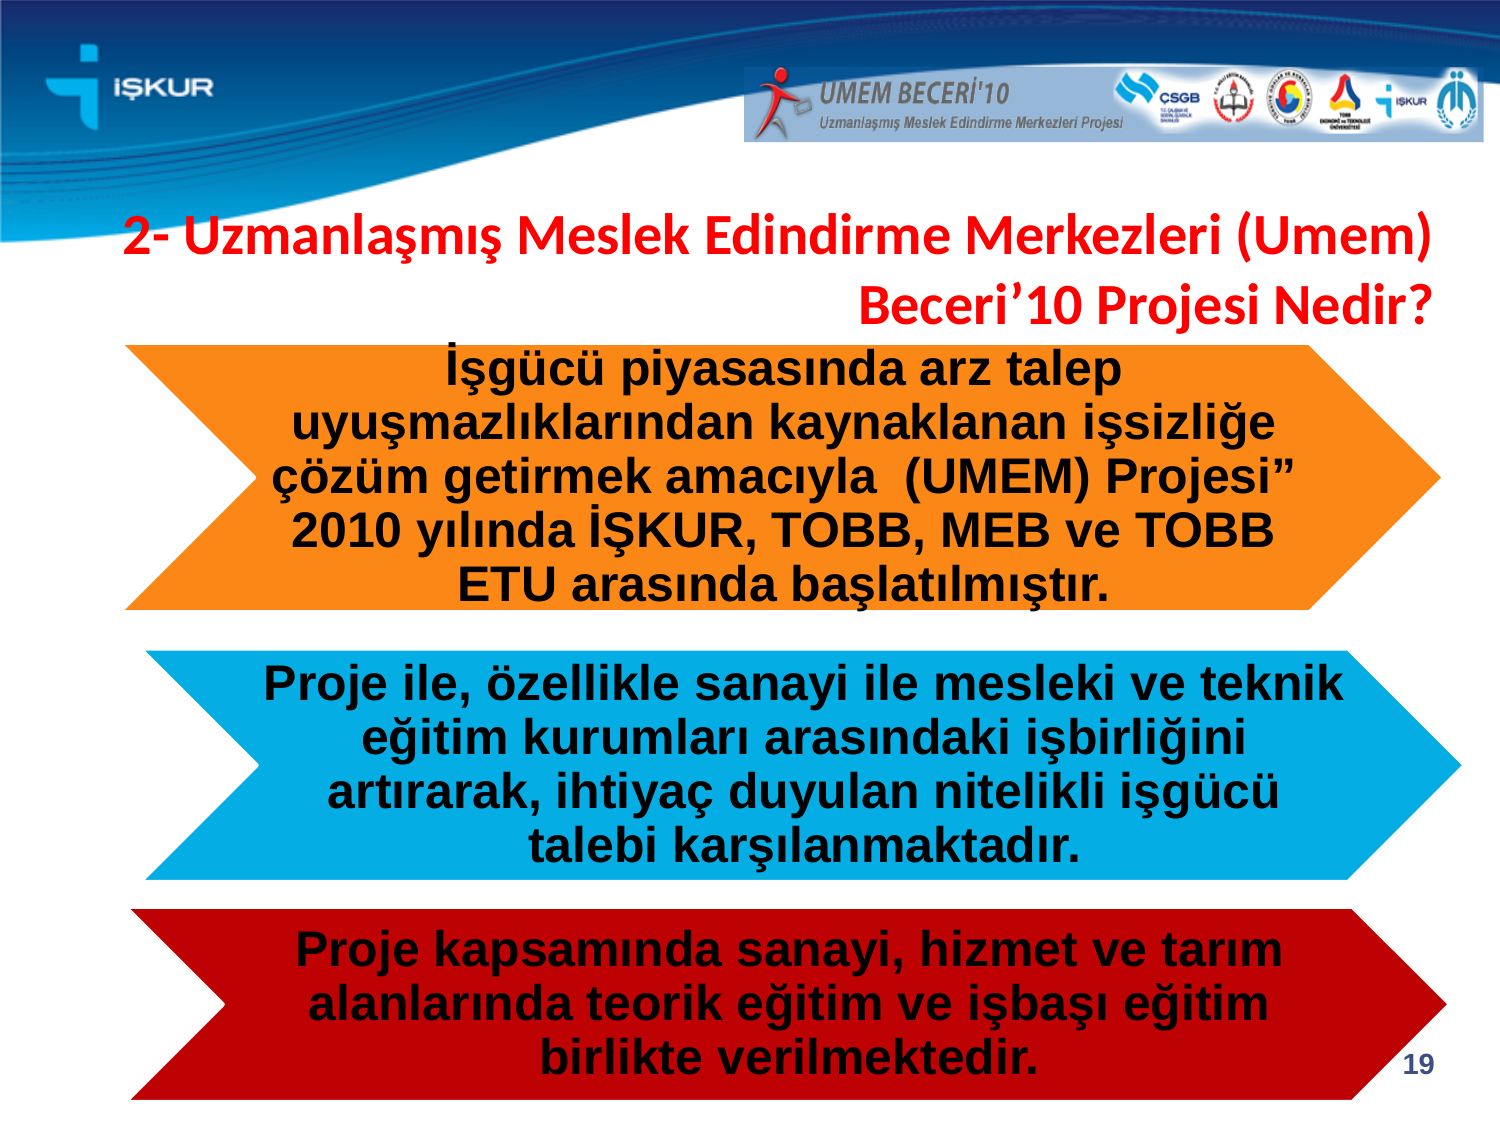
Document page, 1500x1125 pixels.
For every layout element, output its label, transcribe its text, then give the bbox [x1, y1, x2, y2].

picture [0, 0, 1500, 1125]
text_box 2- Uzmanlaşmış Meslek Edindirme Merkezleri (Umem) Beceri’10 Projesi Nedir? [82, 201, 1450, 332]
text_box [89, 342, 1474, 1102]
